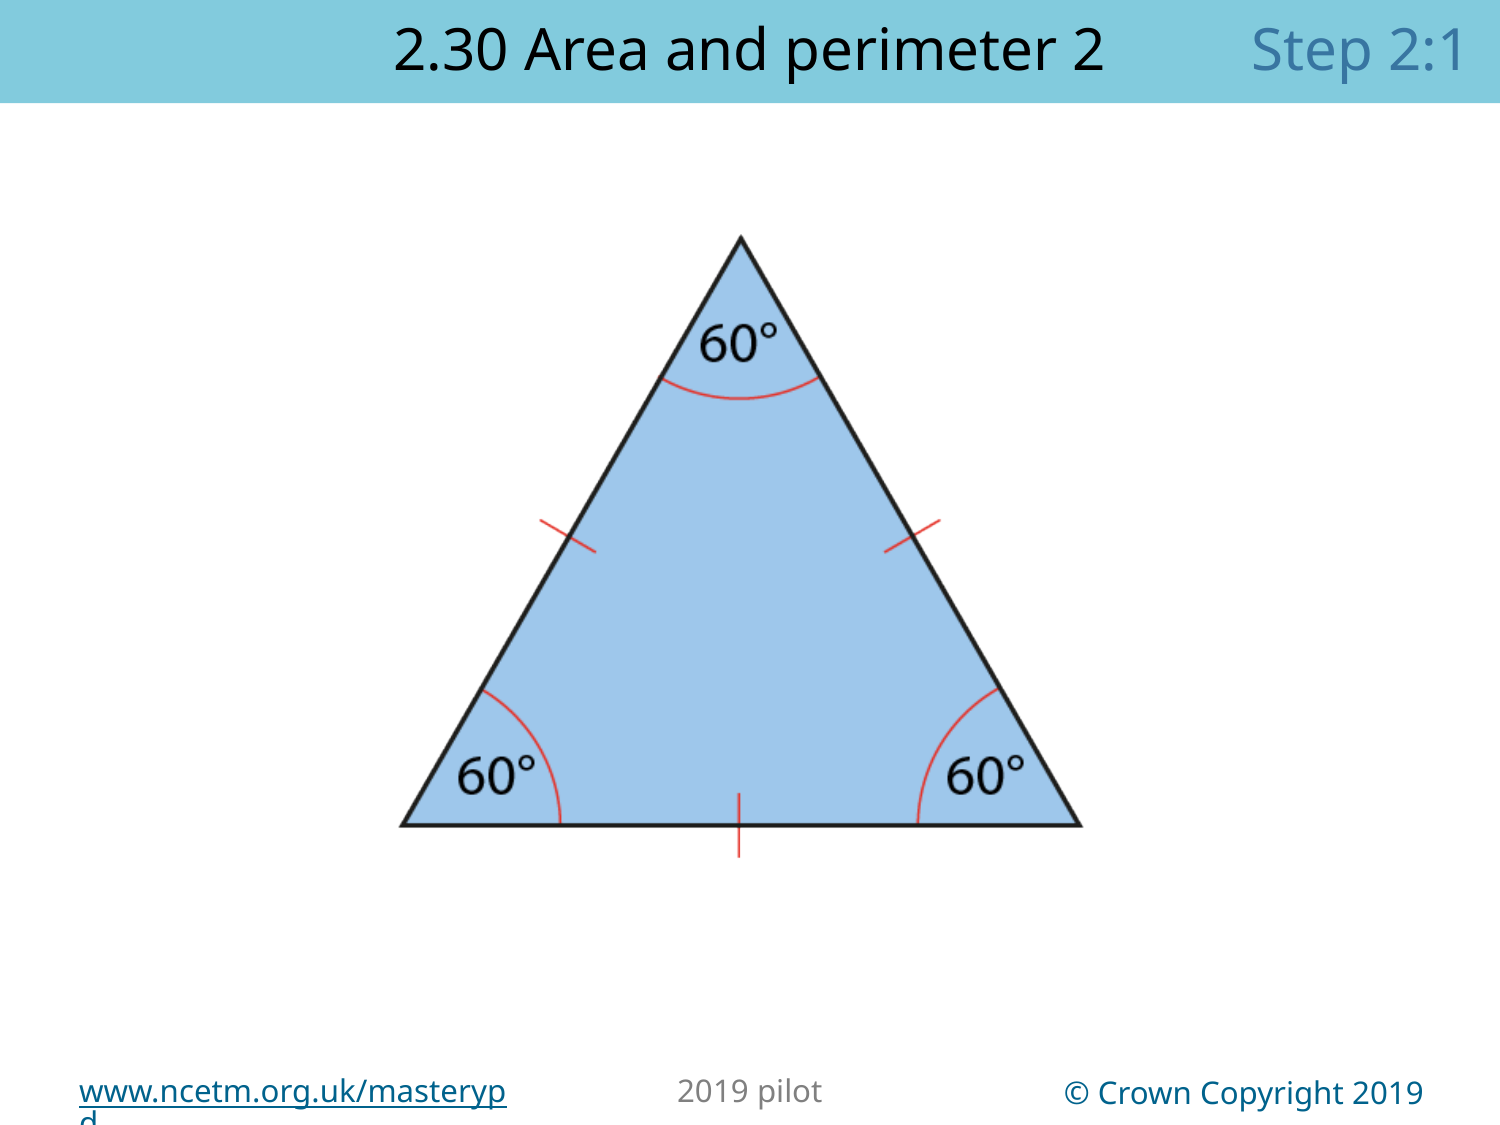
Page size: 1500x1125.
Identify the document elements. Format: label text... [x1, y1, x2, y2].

list Step 2:1 [0, 0, 1500, 104]
picture [101, 234, 1399, 890]
